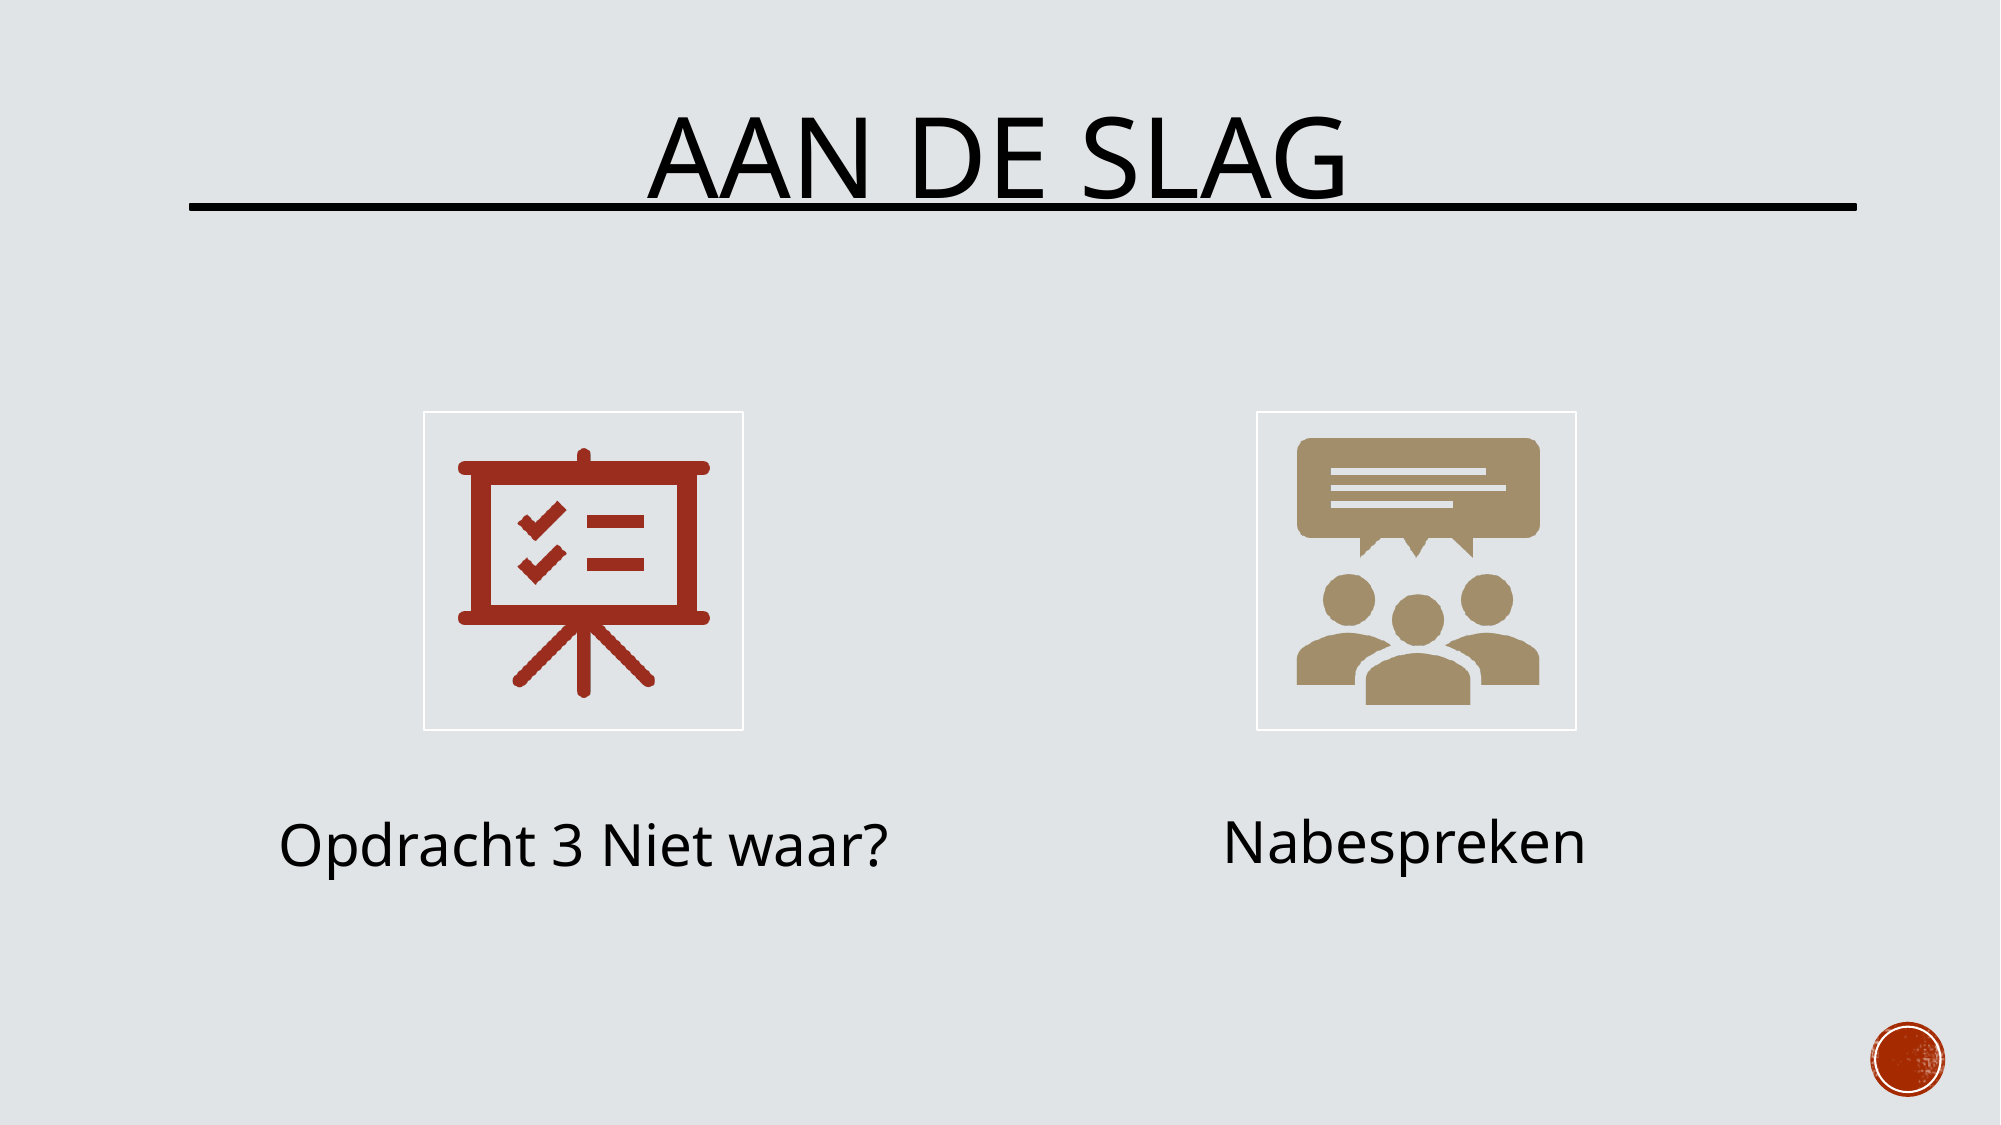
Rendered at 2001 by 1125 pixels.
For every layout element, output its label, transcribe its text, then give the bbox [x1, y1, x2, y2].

text_box [189, 203, 1857, 211]
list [190, 376, 1815, 961]
title Aan de slag [105, 40, 1895, 285]
